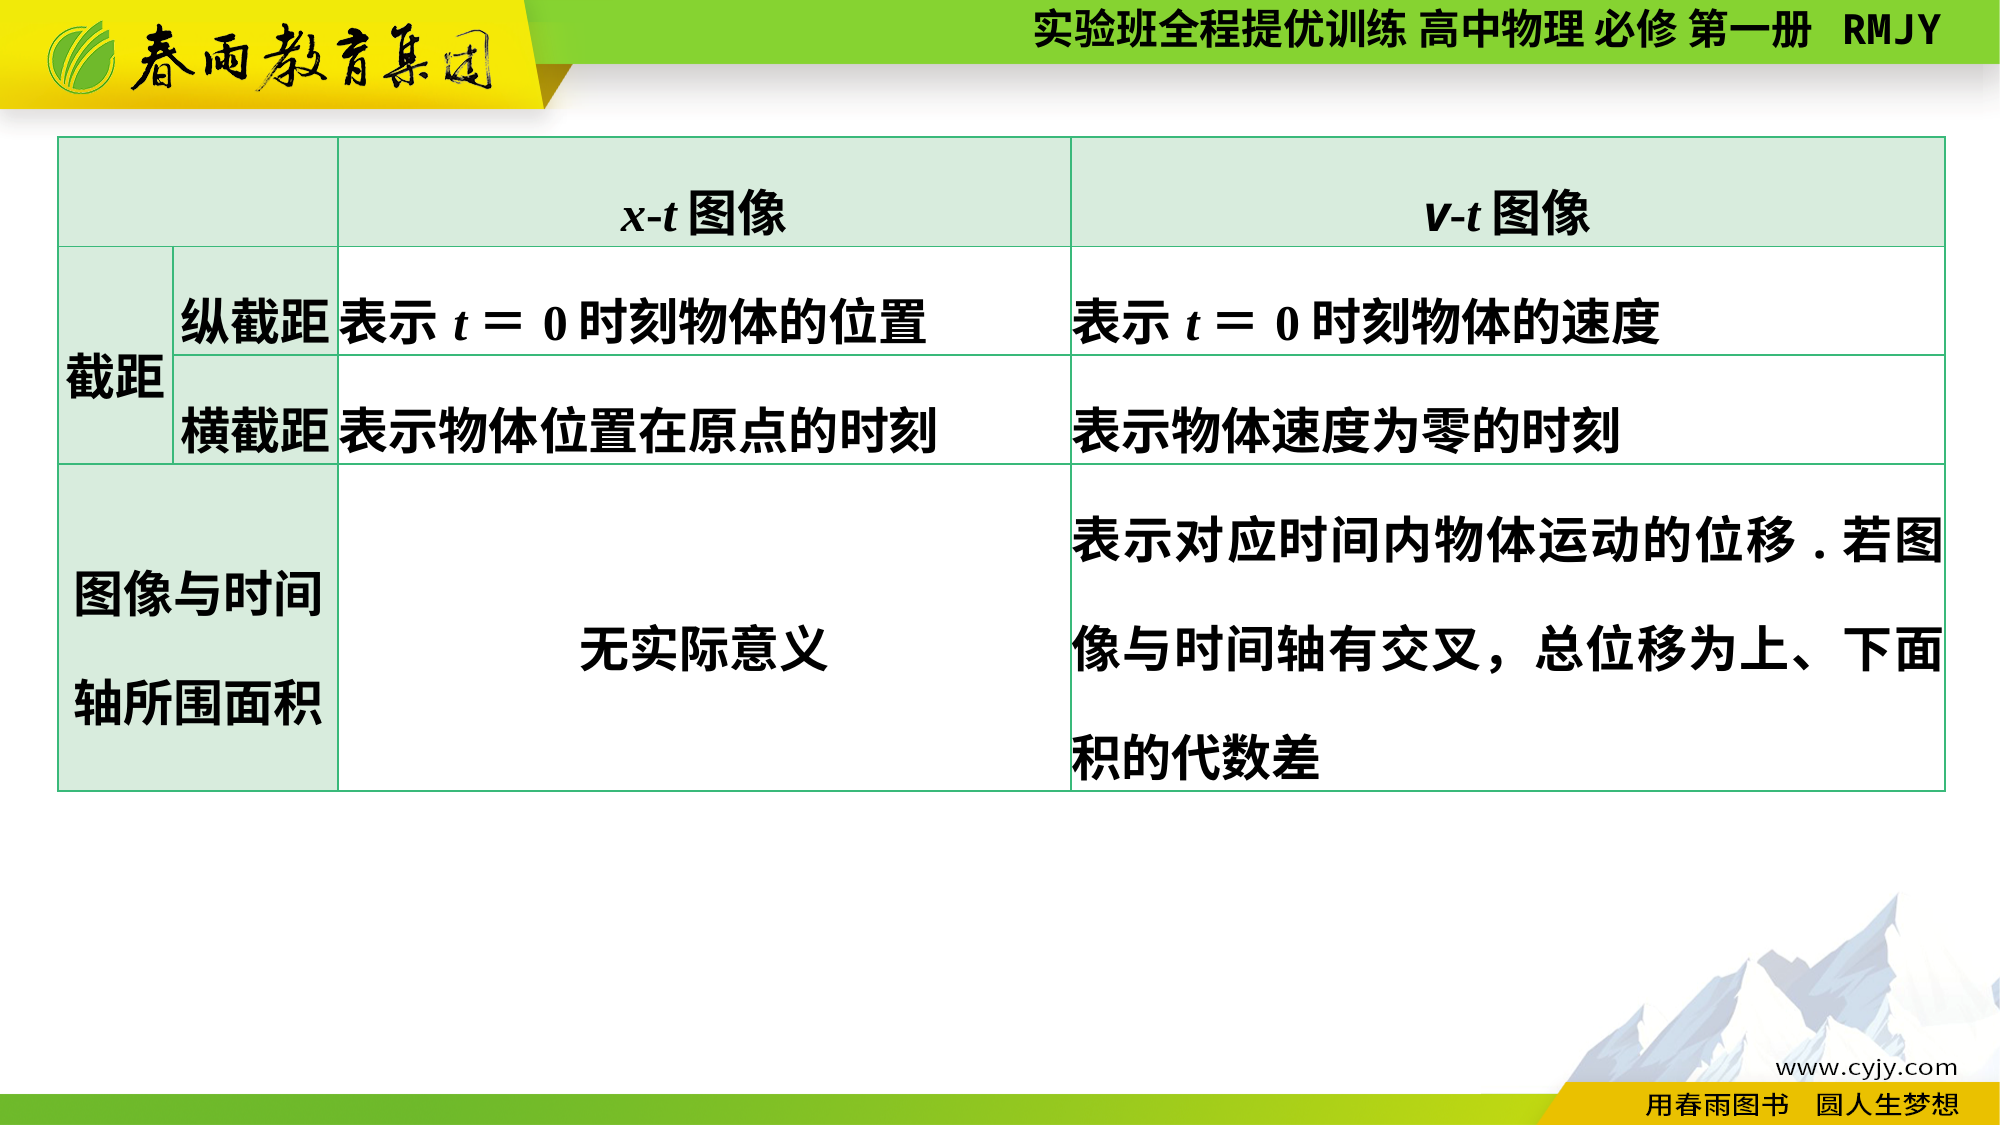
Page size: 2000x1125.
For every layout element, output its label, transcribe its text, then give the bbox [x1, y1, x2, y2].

picture [0, 0, 2000, 1125]
table_header x-t图像 [339, 138, 1070, 246]
table_cell 纵截距 [174, 247, 337, 354]
table_cell 截距 [59, 247, 172, 463]
table_cell 表示t＝0时刻物体的位置 [339, 247, 1070, 354]
table_cell 表示对应时间内物体运动的位移.若图像与时间轴有交叉，总位移为上、下面积的代数差 [1072, 465, 1944, 790]
table_header v-t图像 [1072, 138, 1944, 246]
table_cell 表示物体速度为零的时刻 [1072, 356, 1944, 463]
table_cell 横截距 [174, 356, 337, 463]
table_cell 图像与时间 轴所围面积 [59, 465, 337, 790]
table_cell 表示物体位置在原点的时刻 [339, 356, 1070, 463]
table_cell 无实际意义 [339, 465, 1070, 790]
table_header [59, 138, 337, 246]
table_cell 表示t＝0时刻物体的速度 [1072, 247, 1944, 354]
